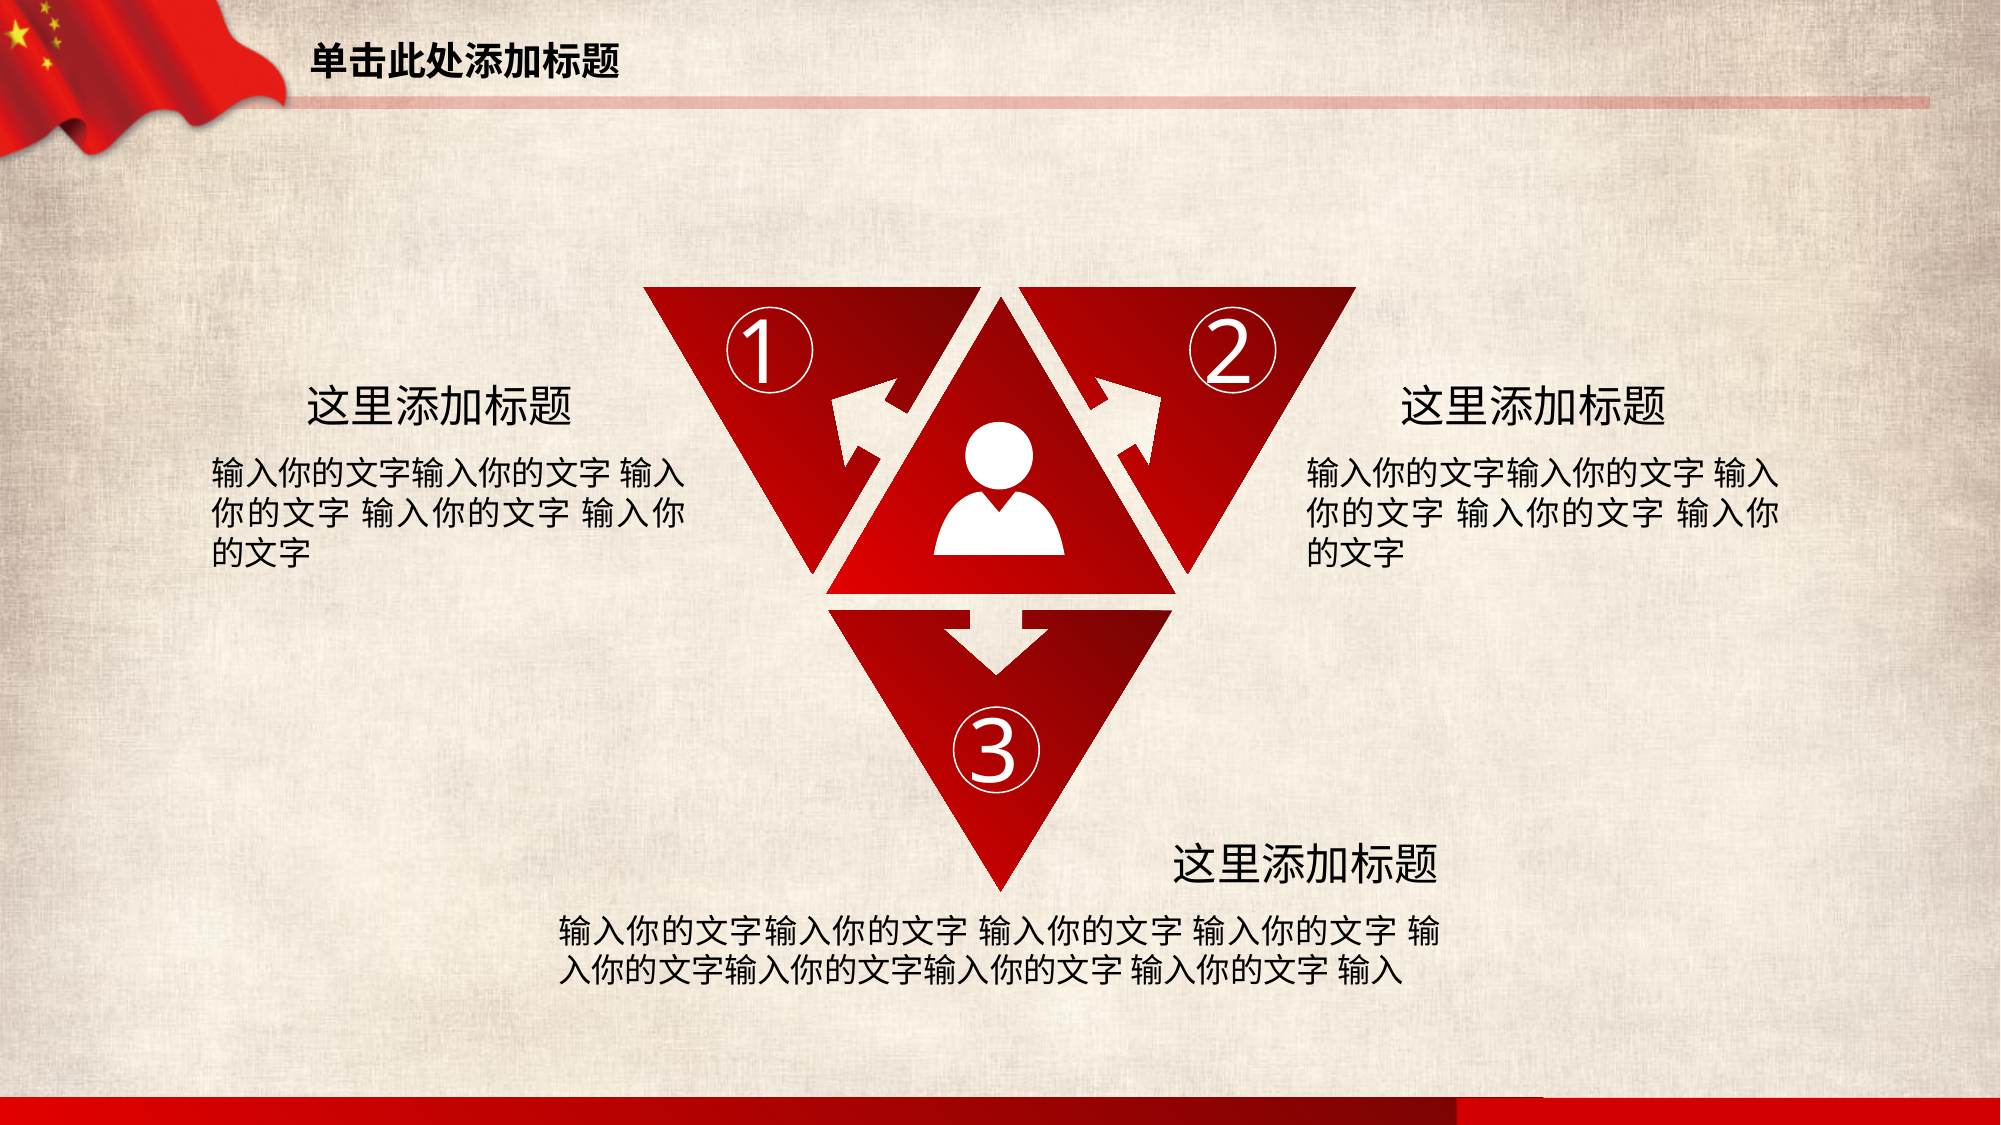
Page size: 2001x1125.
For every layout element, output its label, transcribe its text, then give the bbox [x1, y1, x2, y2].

text_box [0, 1097, 1456, 1125]
text_box [1456, 1097, 2000, 1125]
text_box 这里添加标题 [291, 370, 607, 439]
text_box [319, 95, 1931, 110]
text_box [953, 686, 1040, 810]
text_box 单击此处添加标题 [319, 29, 635, 91]
text_box 输入你的文字输入你的文字 输入你的文字 输入你的文字 输入你的文字 [1357, 445, 1796, 580]
picture [0, 0, 2001, 1125]
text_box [643, 287, 1357, 892]
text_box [1189, 287, 1276, 410]
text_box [727, 287, 813, 410]
text_box 这里添加标题 [1157, 828, 1473, 897]
text_box 这里添加标题 [1385, 370, 1701, 439]
text_box 输入你的文字输入你的文字 输入你的文字 输入你的文字 输入你的文字输入你的文字输入你的文字 输入你的文字 输入 [543, 902, 1457, 997]
text_box 输入你的文字输入你的文字 输入你的文字 输入你的文字 输入你的文字 [197, 445, 643, 580]
